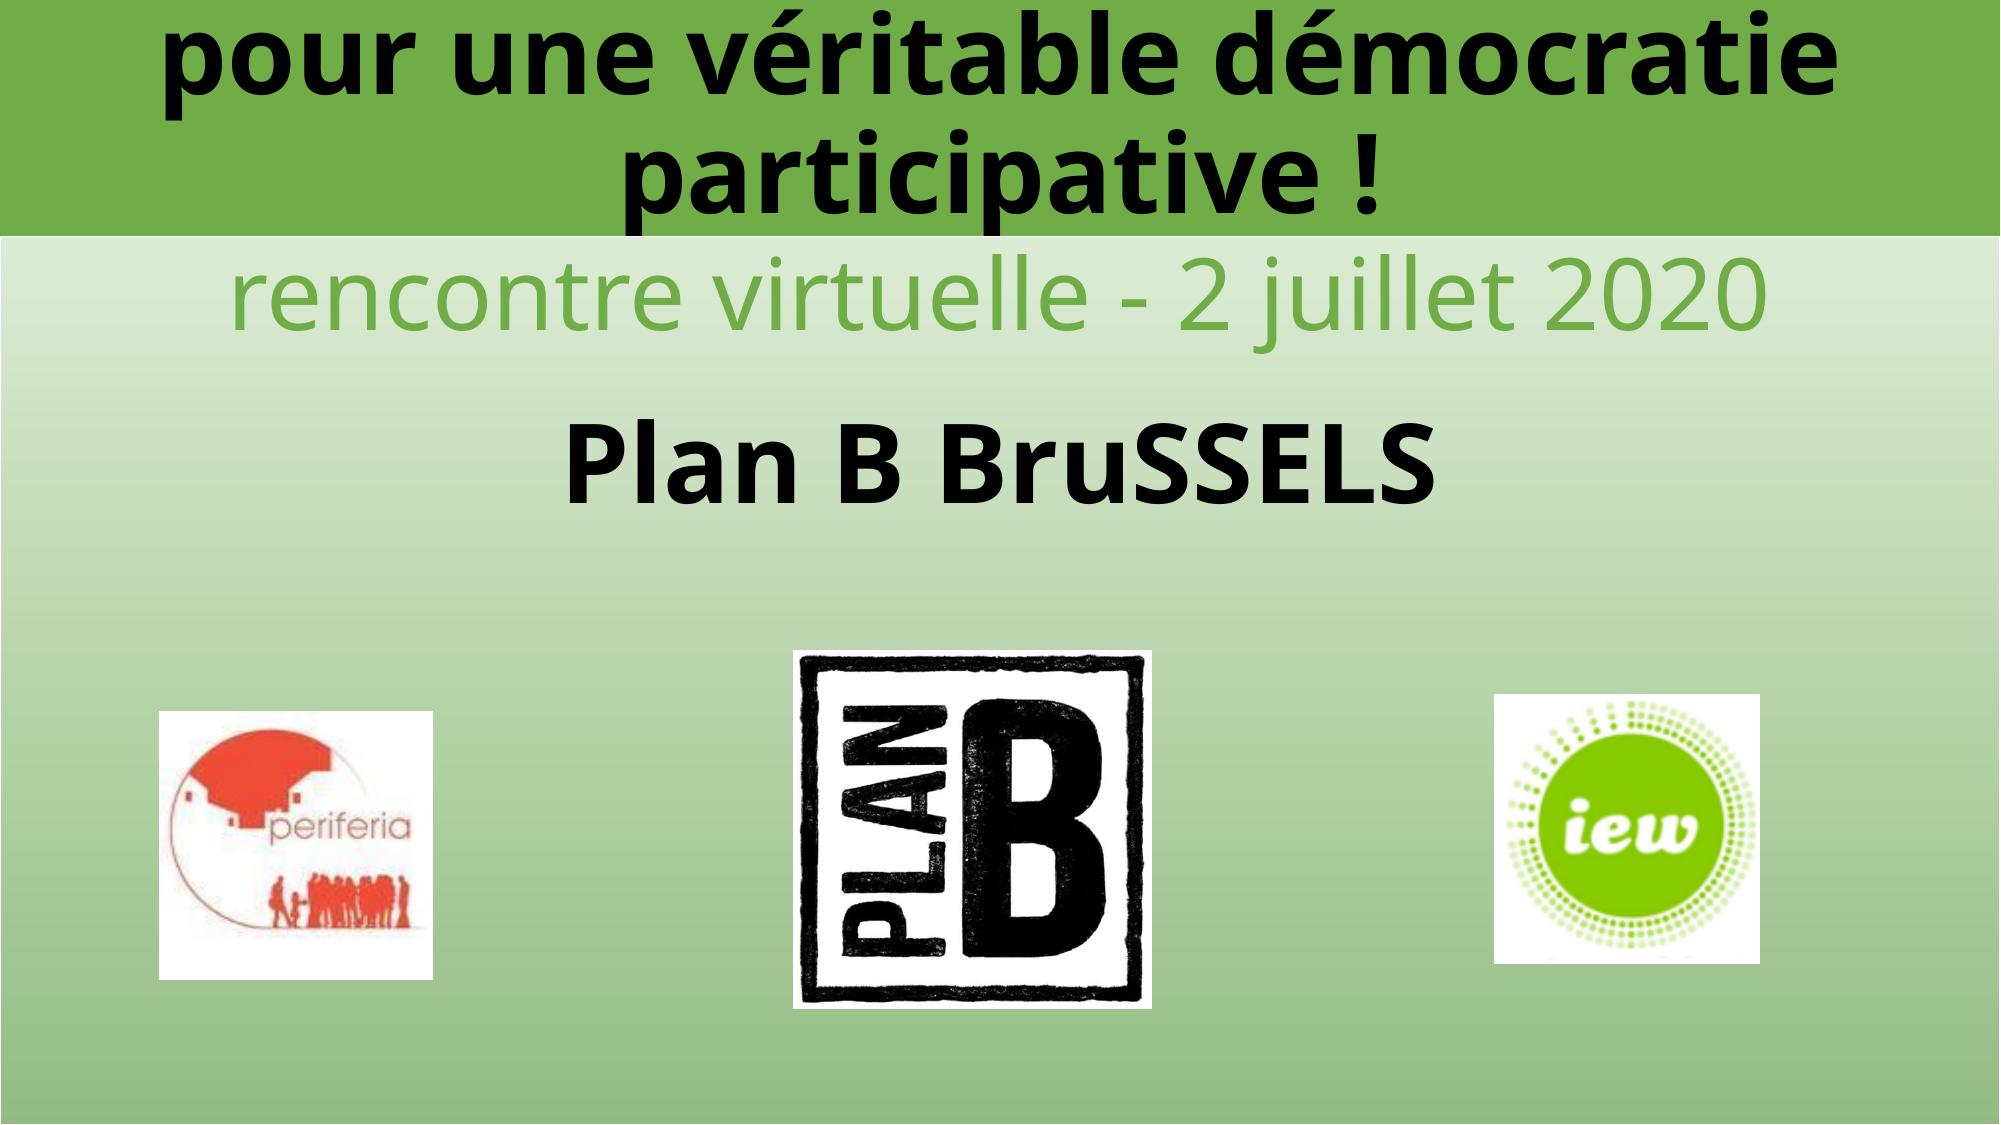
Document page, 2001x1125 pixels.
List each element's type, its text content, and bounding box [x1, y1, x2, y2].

title pour une véritable démocratie participative ! [0, 0, 2000, 236]
title rencontre virtuelle - 2 juillet 2020 Plan B BruSSELS [0, 236, 2000, 1125]
picture [793, 650, 1153, 1009]
picture [158, 710, 433, 981]
picture [1494, 694, 1760, 965]
